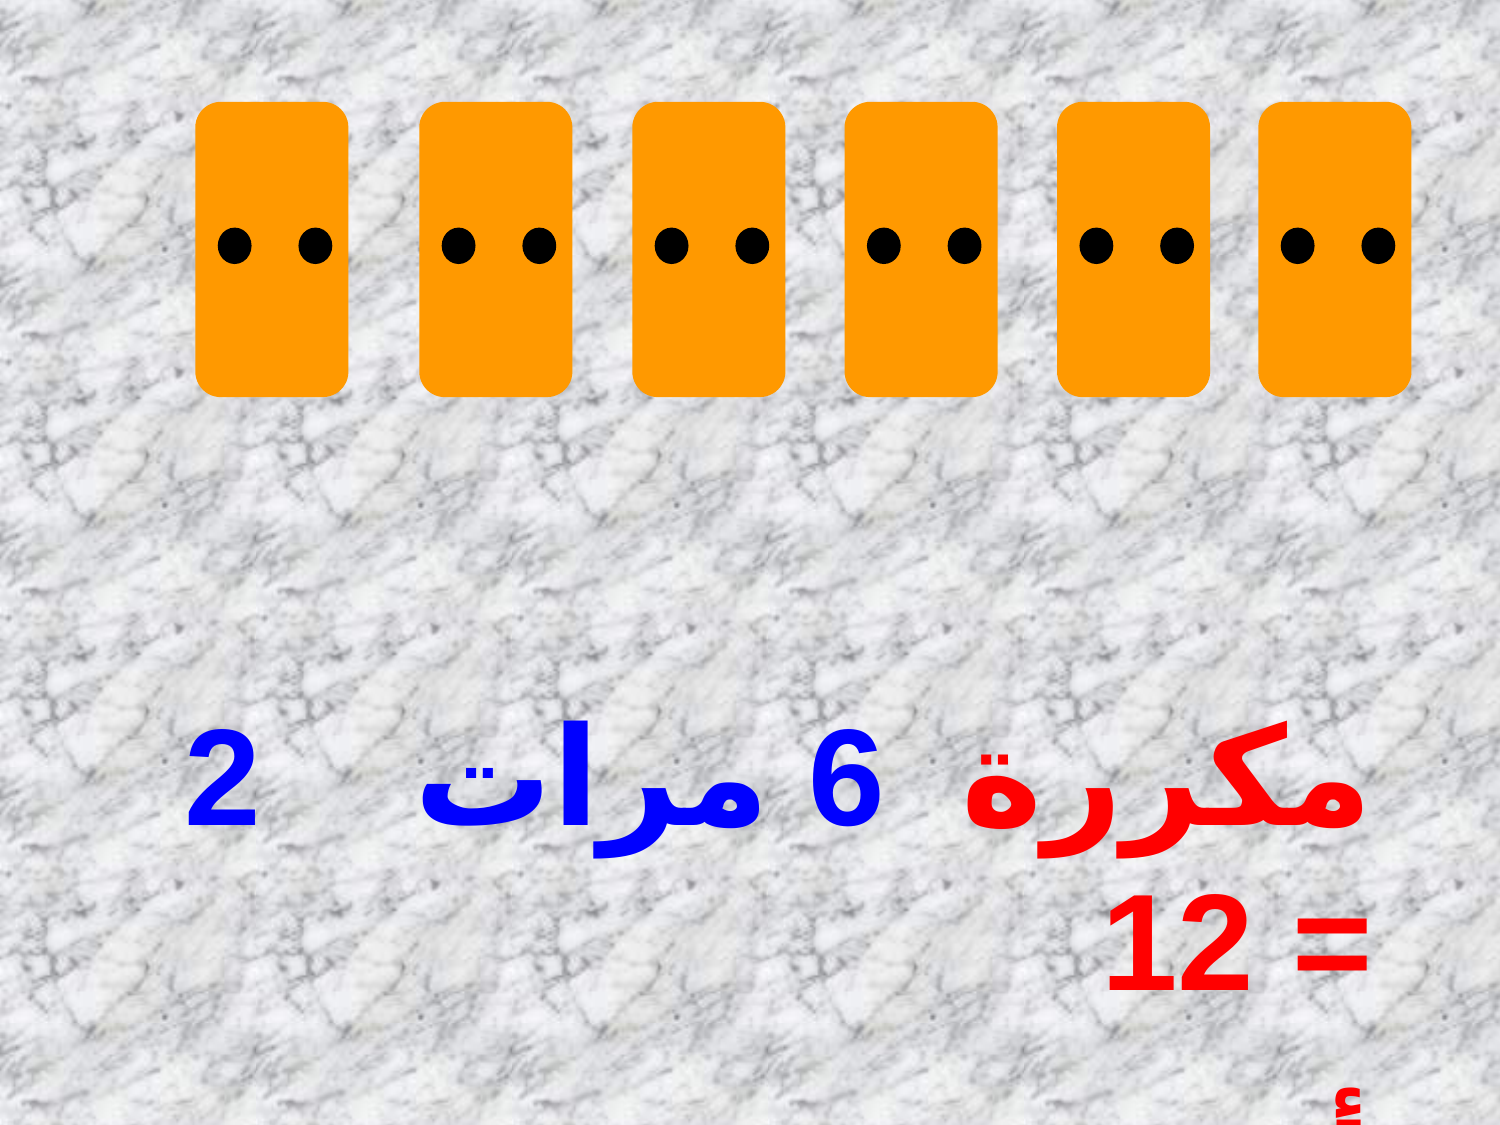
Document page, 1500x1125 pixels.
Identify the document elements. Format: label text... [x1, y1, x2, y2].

picture [0, 0, 1500, 1125]
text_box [844, 101, 998, 398]
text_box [195, 101, 349, 398]
text_box 2 مكررة 6 مرات = 12 أي : 2 × 6 = 12 [100, 680, 1388, 1125]
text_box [1258, 101, 1412, 398]
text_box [419, 101, 573, 398]
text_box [632, 101, 786, 398]
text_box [1056, 101, 1211, 398]
